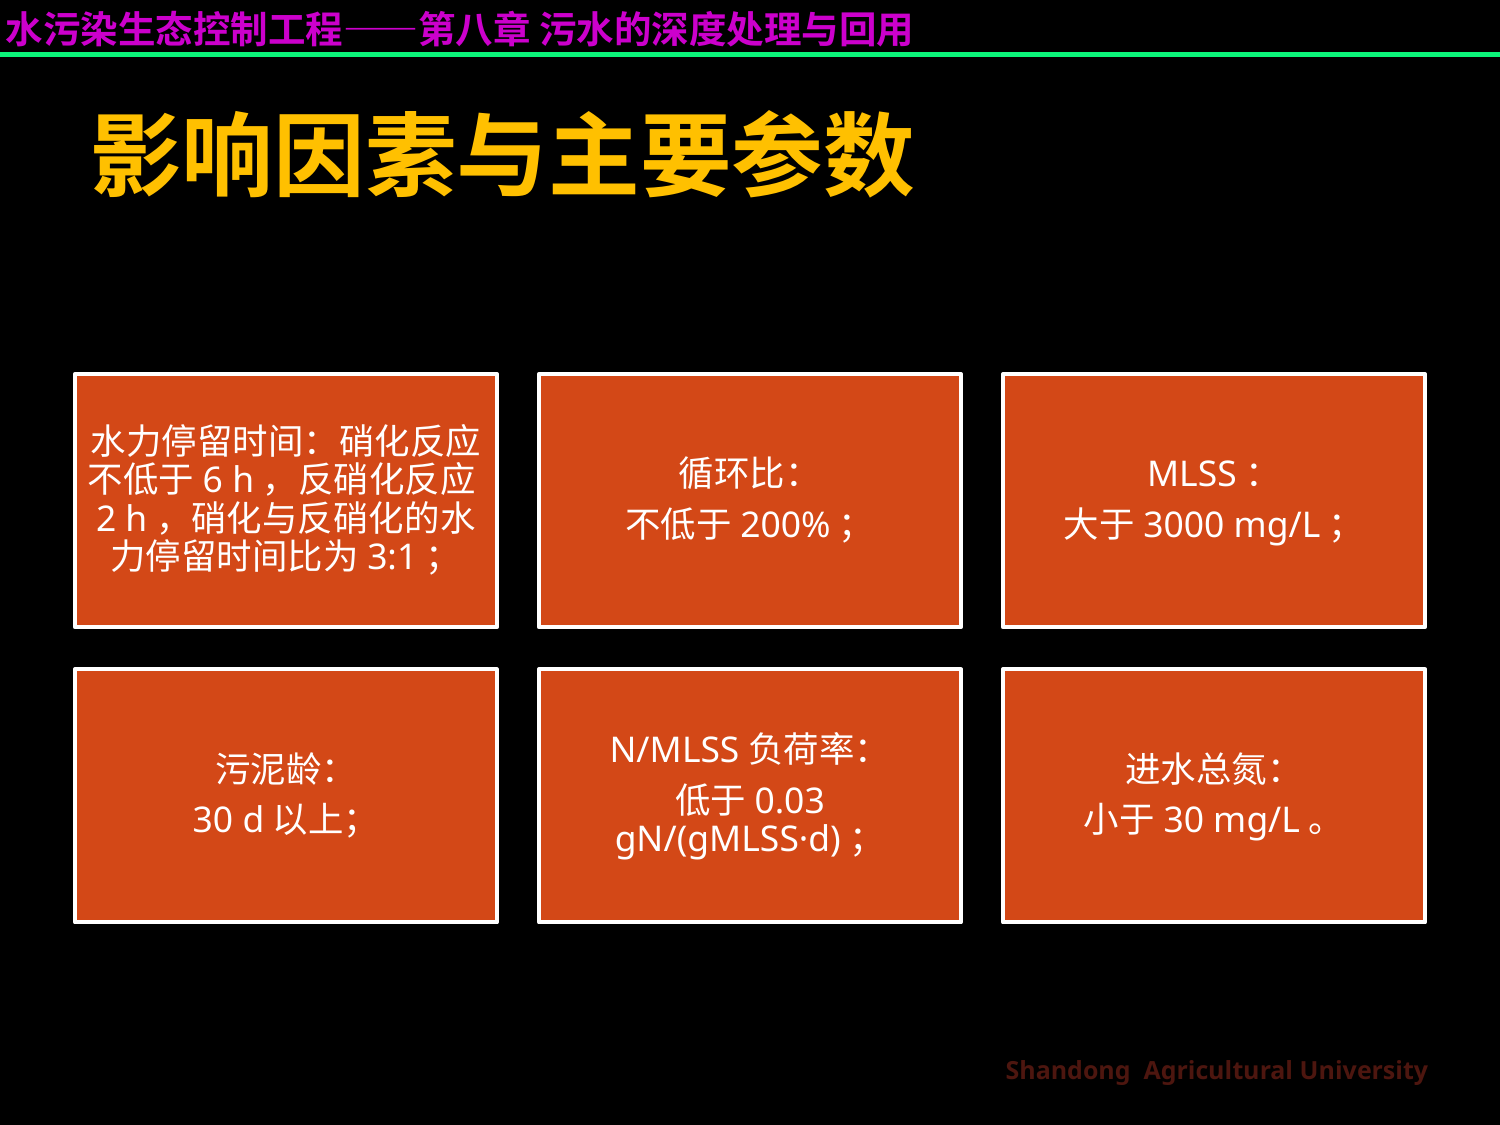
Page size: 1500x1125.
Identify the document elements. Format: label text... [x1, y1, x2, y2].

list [74, 276, 1426, 1020]
title 影响因素与主要参数 [75, 59, 1425, 248]
